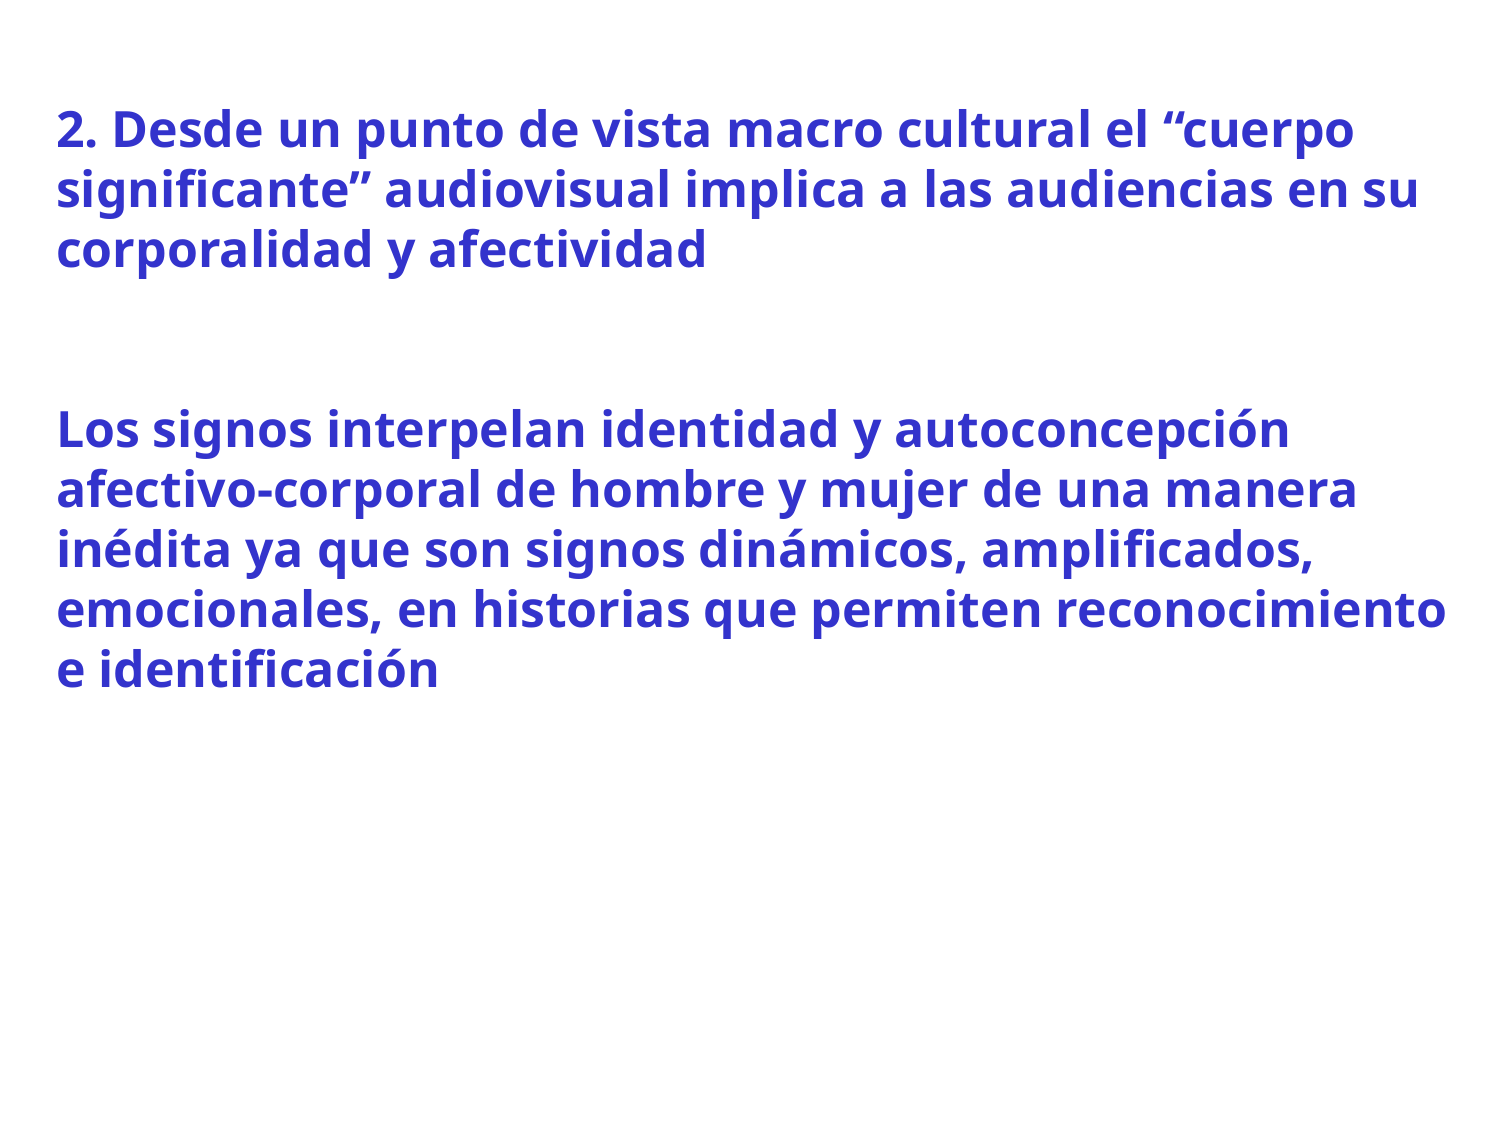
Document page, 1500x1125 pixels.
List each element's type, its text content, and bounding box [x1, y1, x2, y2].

text_box 2. Desde un punto de vista macro cultural el “cuerpo significante” audiovisual implica a las audiencias en su corporalidad y afectividad Los signos interpelan identidad y autoconcepción afectivo-corporal de hombre y mujer de una manera inédita ya que son signos dinámicos, amplificados, emocionales, en historias que permiten reconocimiento e identificación [41, 89, 1471, 705]
